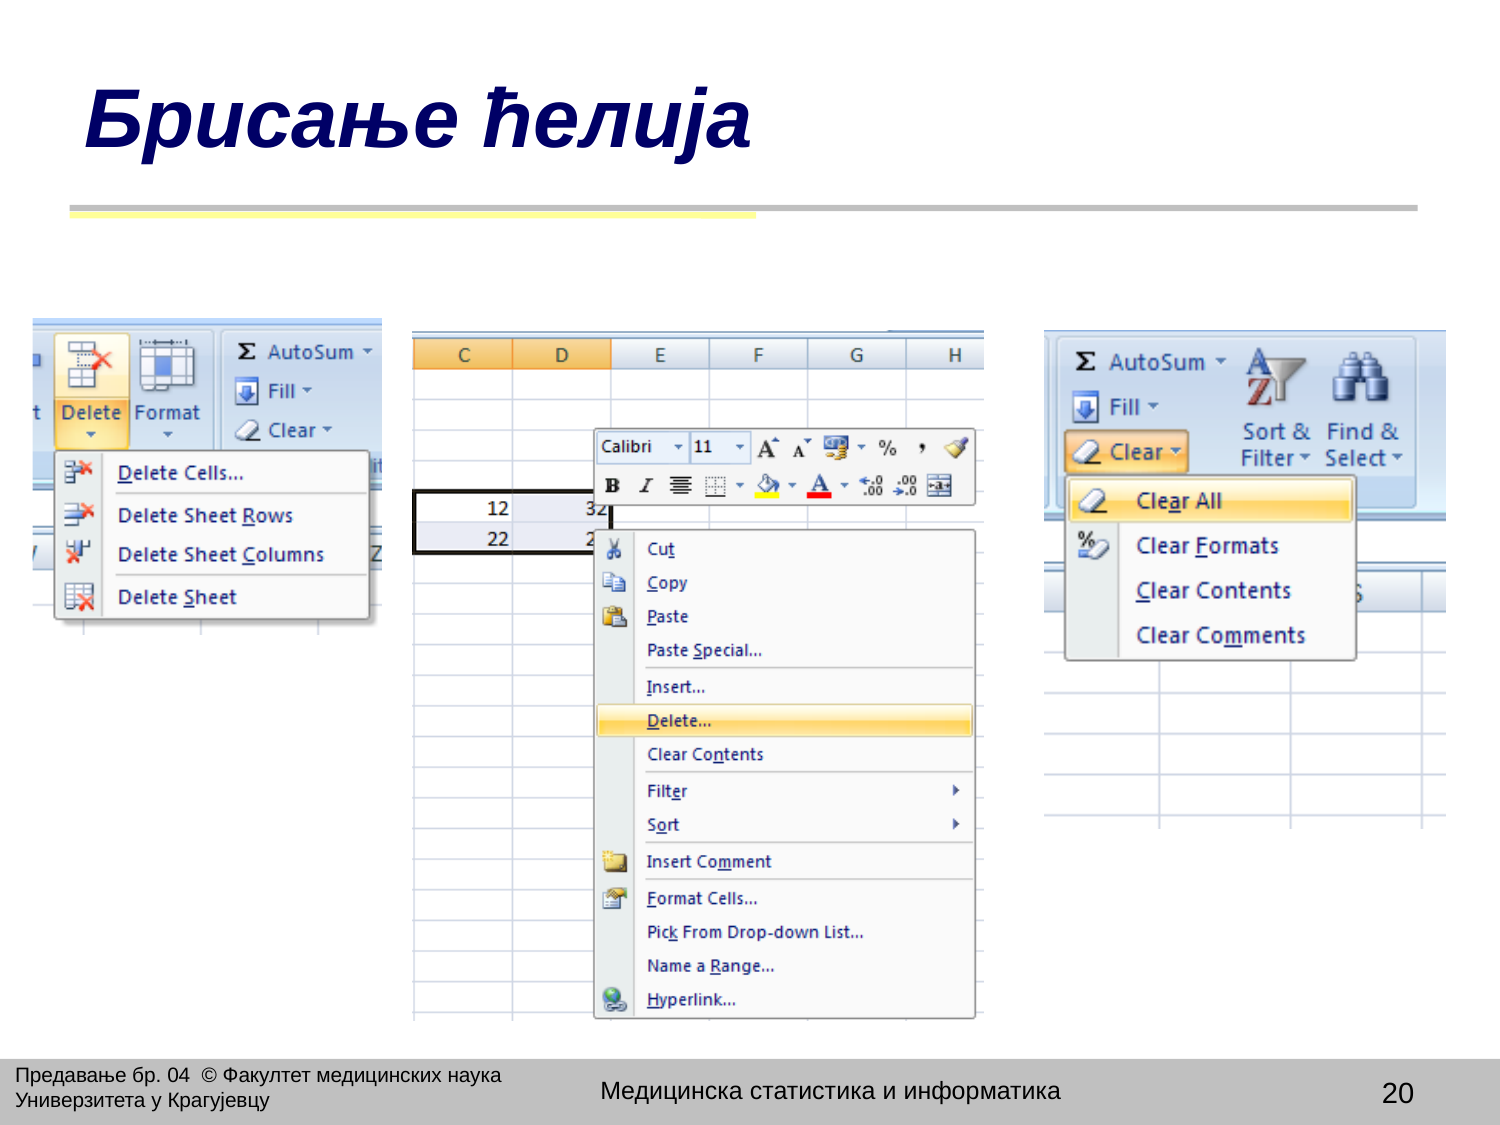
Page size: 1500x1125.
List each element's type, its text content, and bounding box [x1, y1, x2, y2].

slide_number Предавање бр. 04 © Факултет медицинских наука Универзитета у Крагујевцу [0, 1053, 619, 1108]
footer Медицинска статистика и информатика [512, 1066, 1151, 1125]
picture [412, 330, 984, 1021]
picture [1044, 330, 1446, 829]
picture [32, 317, 383, 635]
title Брисање ћелија [69, 19, 1426, 208]
slide_number 20 [1166, 1066, 1430, 1125]
